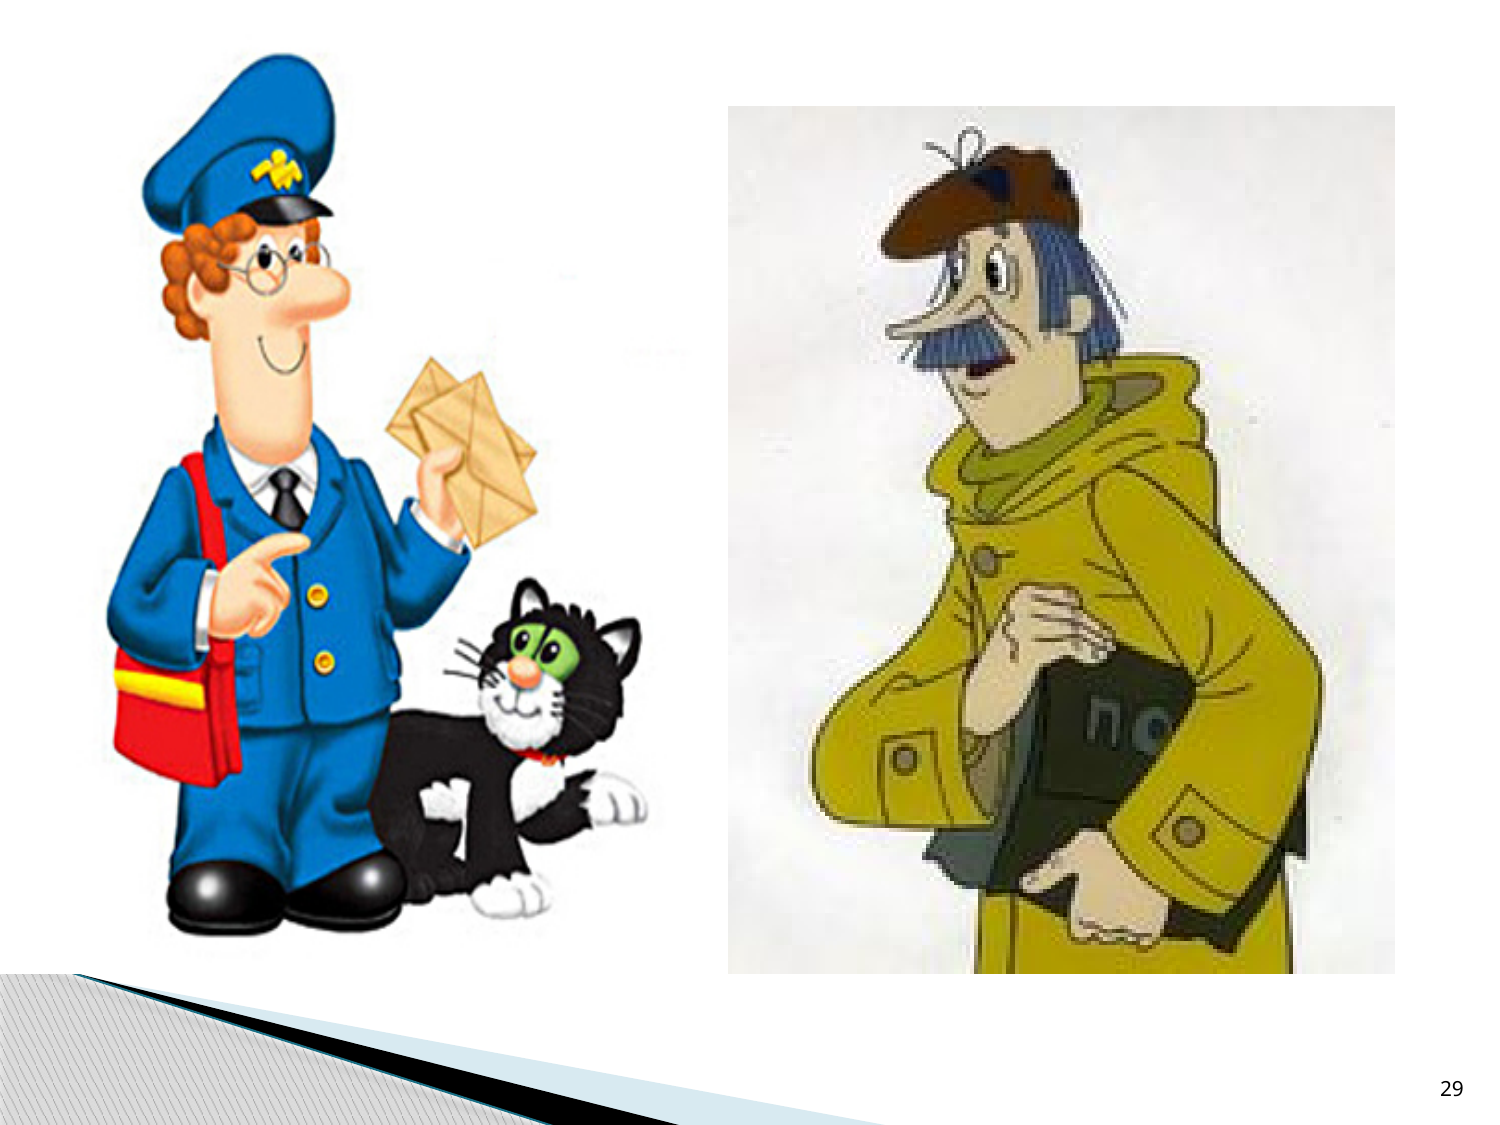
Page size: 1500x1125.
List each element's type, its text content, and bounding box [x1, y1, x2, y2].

slide_number 29 [1418, 1051, 1479, 1112]
picture [728, 106, 1395, 975]
picture [0, 31, 704, 975]
